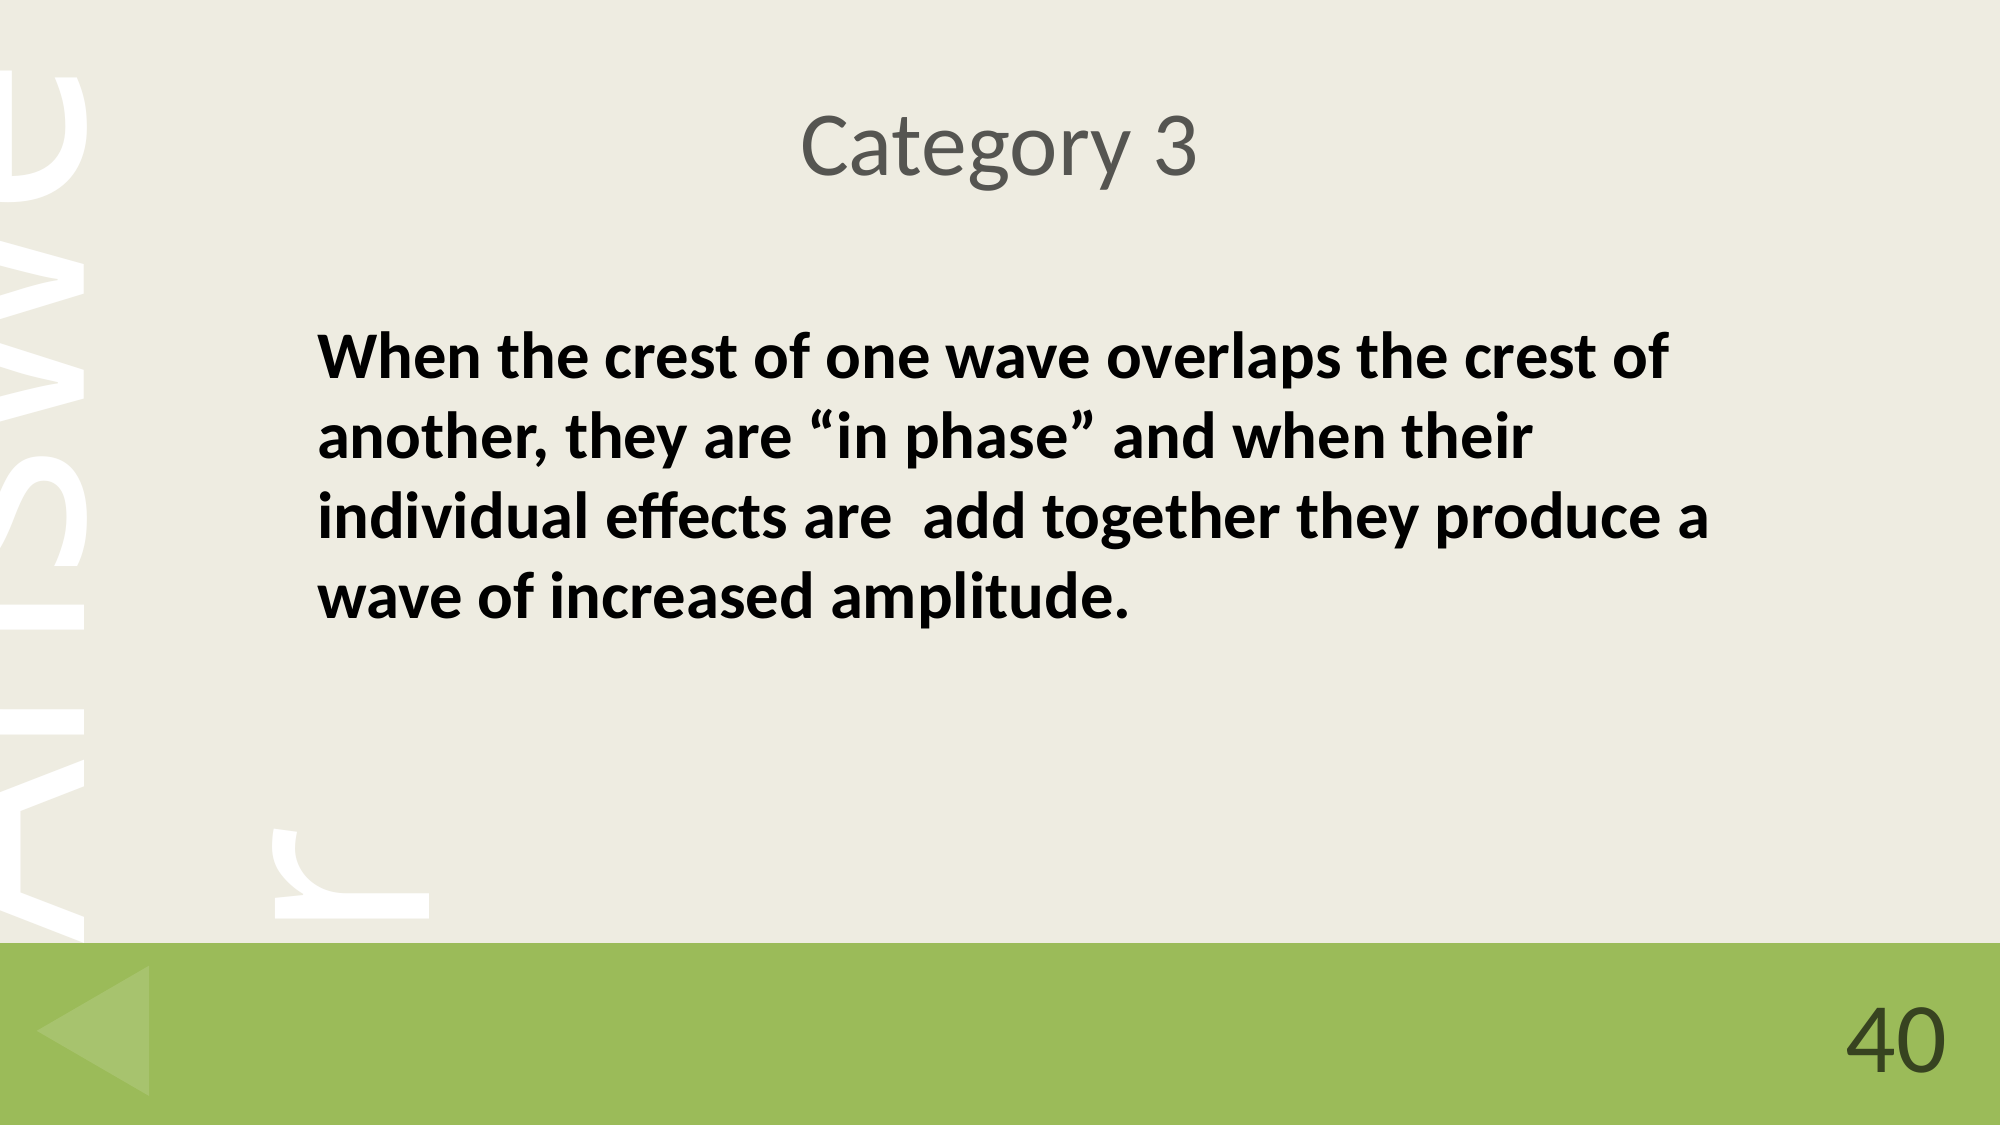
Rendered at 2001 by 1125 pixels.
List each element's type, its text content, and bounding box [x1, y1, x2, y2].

list 40 [1494, 967, 1963, 1097]
title Category 3 [99, 45, 1900, 233]
list When the crest of one wave overlaps the crest of another, they are “in phase” and when their individual effects are add together they produce a wave of increased amplitude. [302, 307, 1760, 636]
